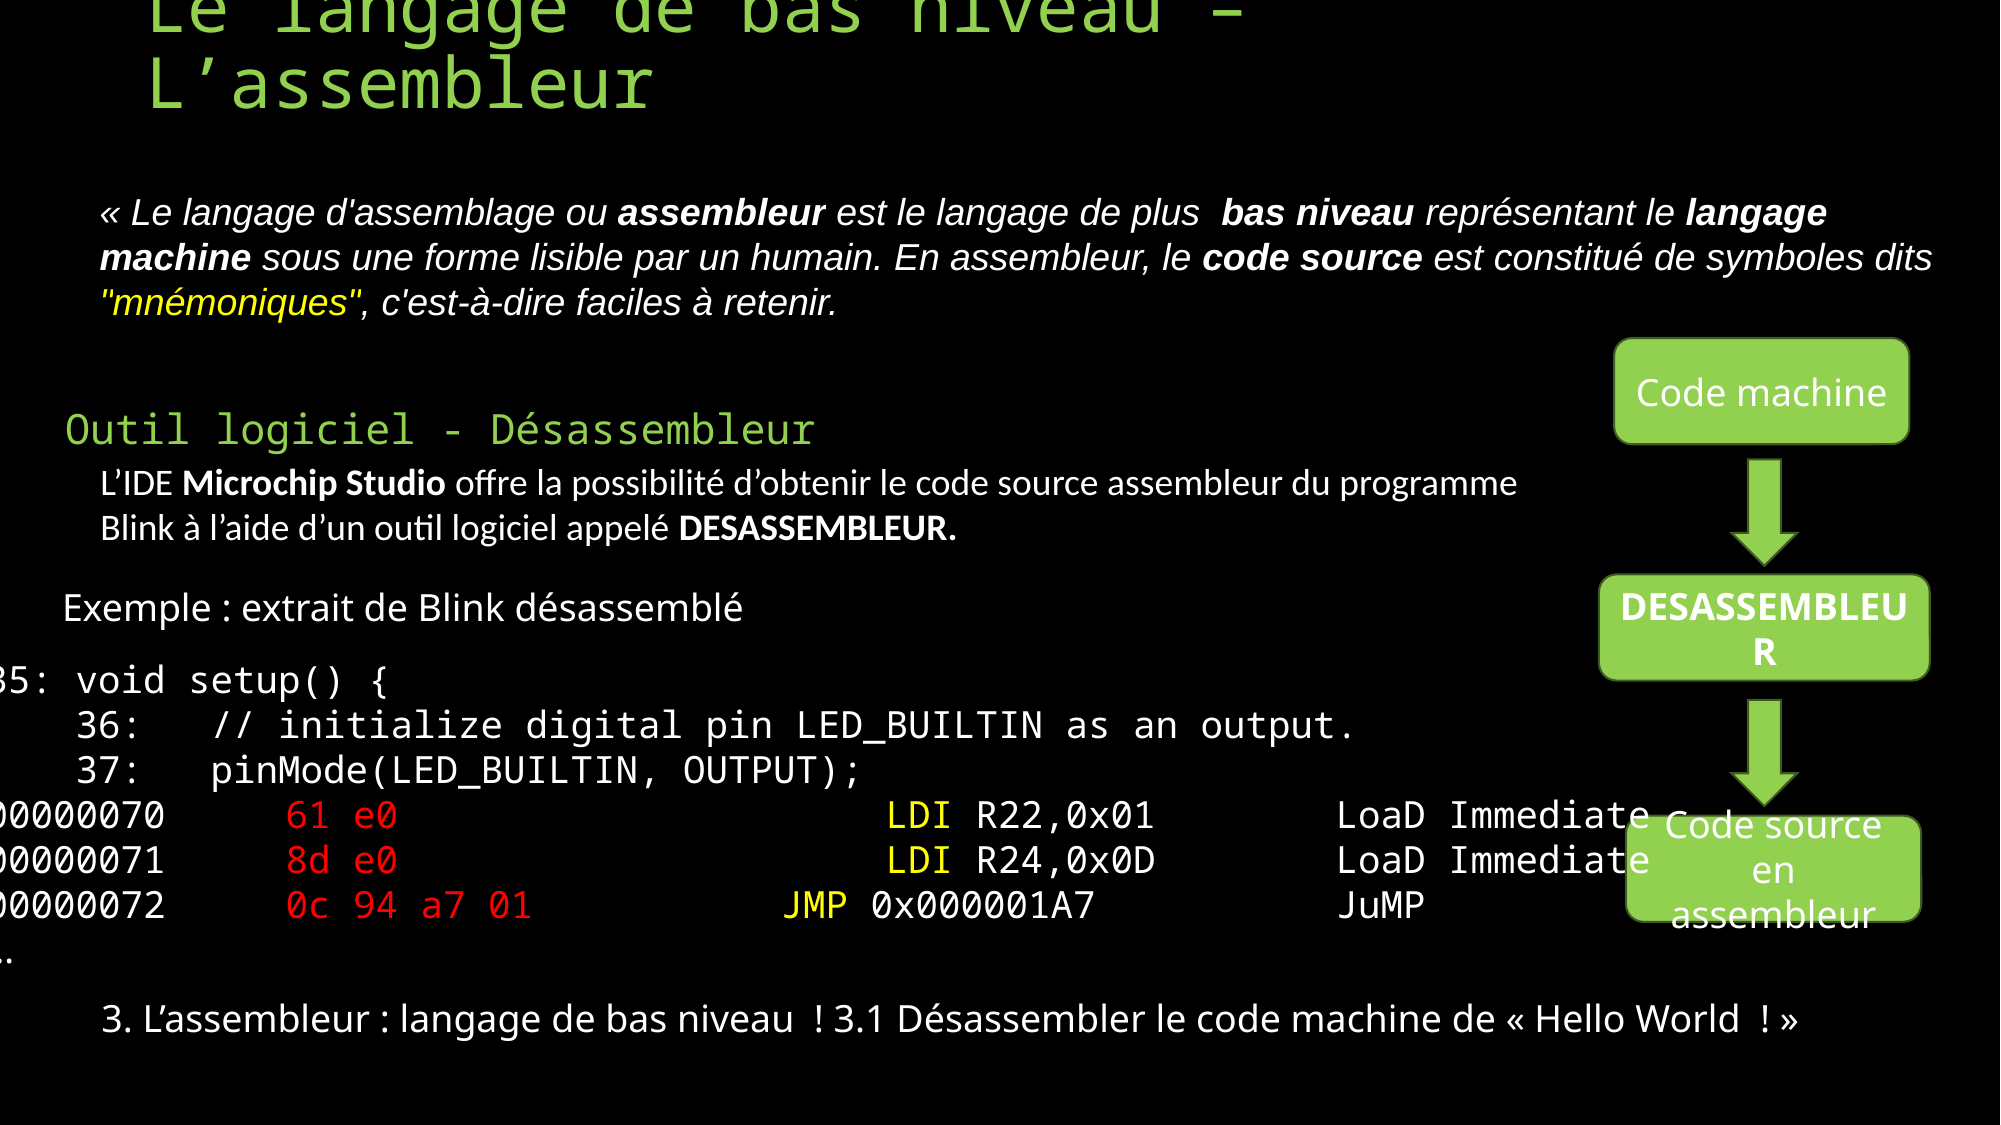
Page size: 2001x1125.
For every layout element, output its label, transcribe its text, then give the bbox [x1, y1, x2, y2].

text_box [1598, 337, 1930, 923]
title Le langage de bas niveau – L’assembleur [130, 0, 1780, 132]
text_box Exemple : extrait de Blink désassemblé [47, 576, 760, 636]
text_box « Le langage d'assemblage ou assembleur est le langage de plus bas niveau représentant le langage machine sous une forme lisible par un humain. En assembleur, le code source est constitué de symboles dits "mnémoniques", c'est-à-dire faciles à retenir. [84, 180, 1959, 331]
text_box L’IDE Microchip Studio offre la possibilité d’obtenir le code source assembleur du programme Blink à l’aide d’un outil logiciel appelé DESASSEMBLEUR. [85, 450, 1543, 555]
text_box Outil logiciel - Désassembleur [50, 395, 855, 460]
text_box 3. L’assembleur : langage de bas niveau ! 3.1 Désassembler le code machine de « Hello World ! » [86, 987, 1957, 1048]
text_box 35: void setup() { 36: // initialize digital pin LED_BUILTIN as an output. 37: pinMode(LED_BUILTIN, OUTPUT); 00000070 61 e0 LDI R22,0x01 LoaD Immediate 00000071 8d e0 LDI R24,0x0D LoaD Immediate 00000072 0c 94 a7 01 JMP 0x000001A7 JuMP … [0, 649, 1688, 979]
